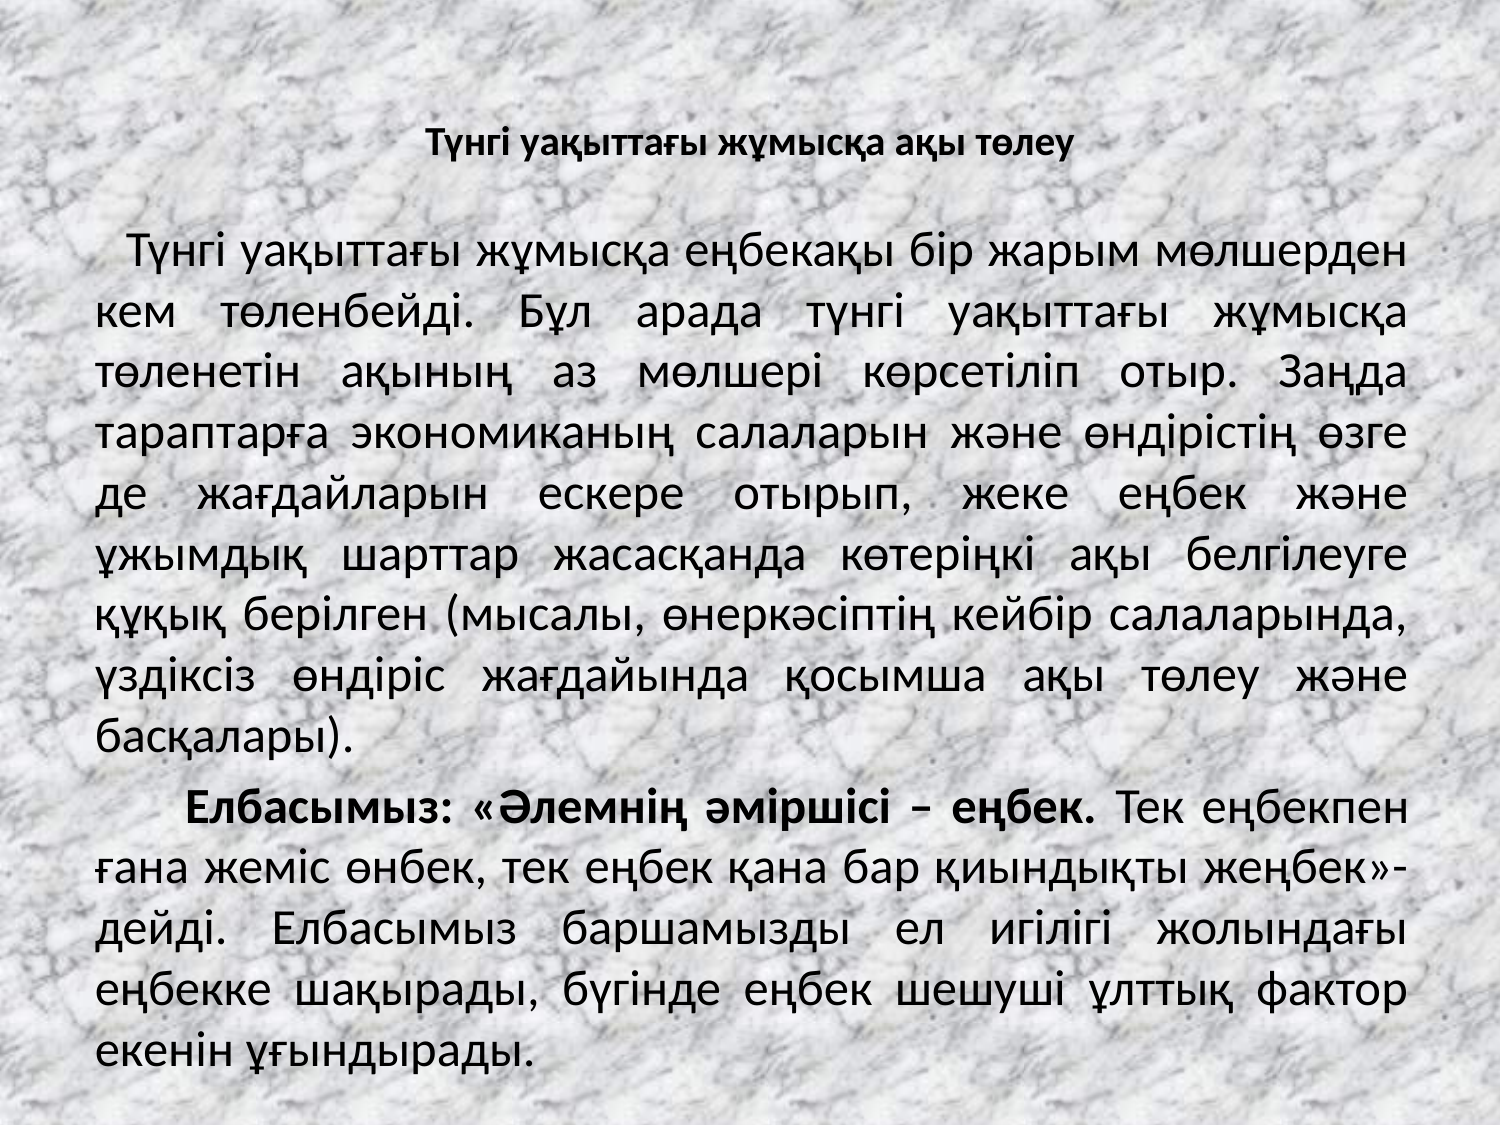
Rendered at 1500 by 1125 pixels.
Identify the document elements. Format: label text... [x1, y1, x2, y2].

list Түнгі уақыттағы жұмысқа еңбекақы бір жарым мөлшерден кем төленбейді. Бұл арада түнгі уақыттағы жұмысқа төленетін ақының аз мөлшері көрсетіліп отыр. Заңда тараптарға экономиканың салаларын және өндірістің өзге де жағдайларын ескере отырып, жеке еңбек және ұжымдық шарттар жасасқанда көтеріңкі ақы белгілеуге құқық берілген (мысалы, өнеркәсіптің кейбір салаларында, үздіксіз өндіріс жағдайында қосымша ақы төлеу және басқалары). Елбасымыз: «Әлемнің әміршісі – еңбек. Тек еңбекпен ғана жеміс өнбек, тек еңбек қана бар қиындықты жеңбек»- дейді. Елбасымыз баршамызды ел игілігі жолындағы еңбекке шақырады, бүгінде еңбек шешуші ұлттық фактор екенін ұғындырады. [29, 208, 1425, 1094]
picture [0, 0, 1500, 1125]
title Түнгі уақыттағы жұмысқа ақы төлеу [75, 45, 1425, 208]
